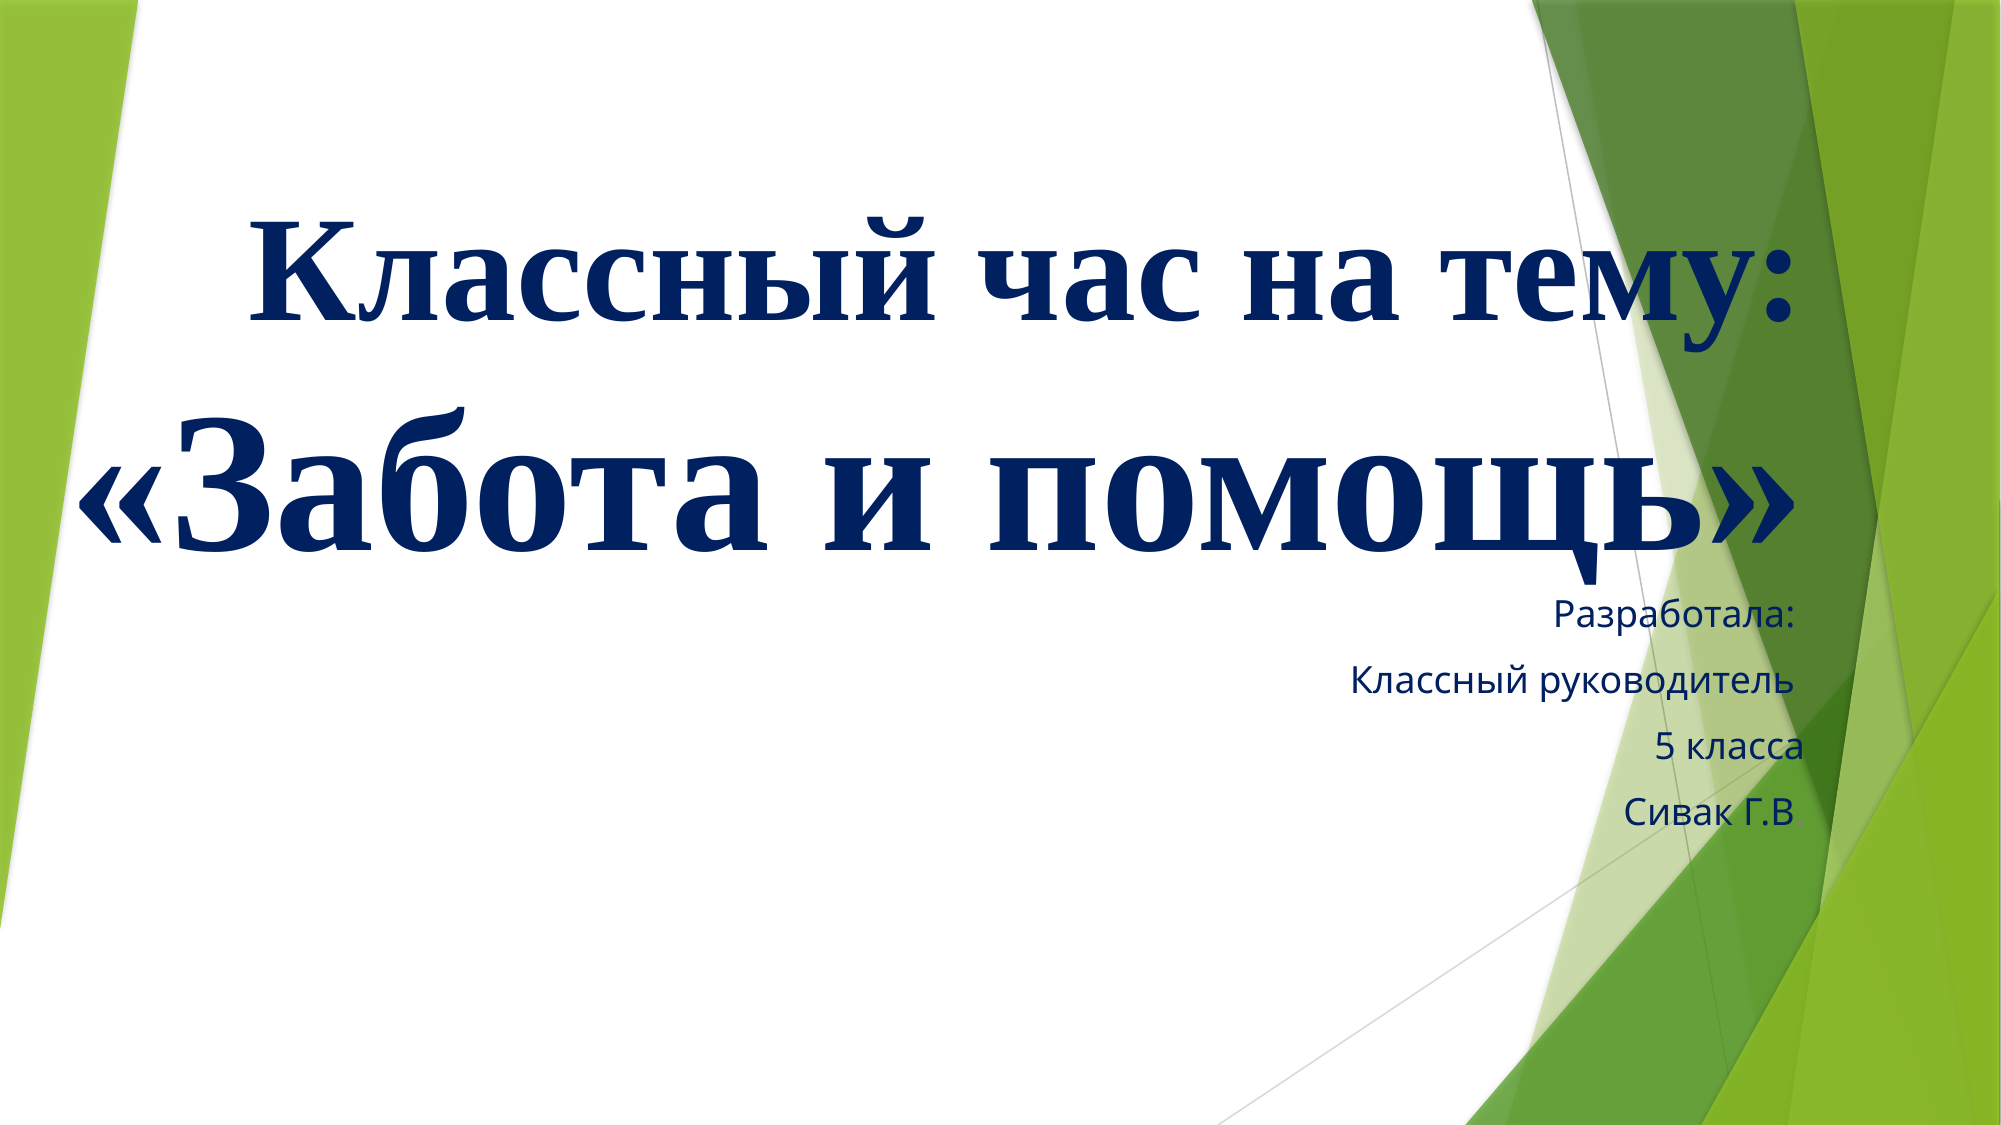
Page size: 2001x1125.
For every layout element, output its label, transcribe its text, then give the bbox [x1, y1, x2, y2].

subtitle Классный час на тему: «Забота и помощь» Разработала: Классный руководитель 5 класса Сивак Г.В. [12, 162, 1821, 845]
